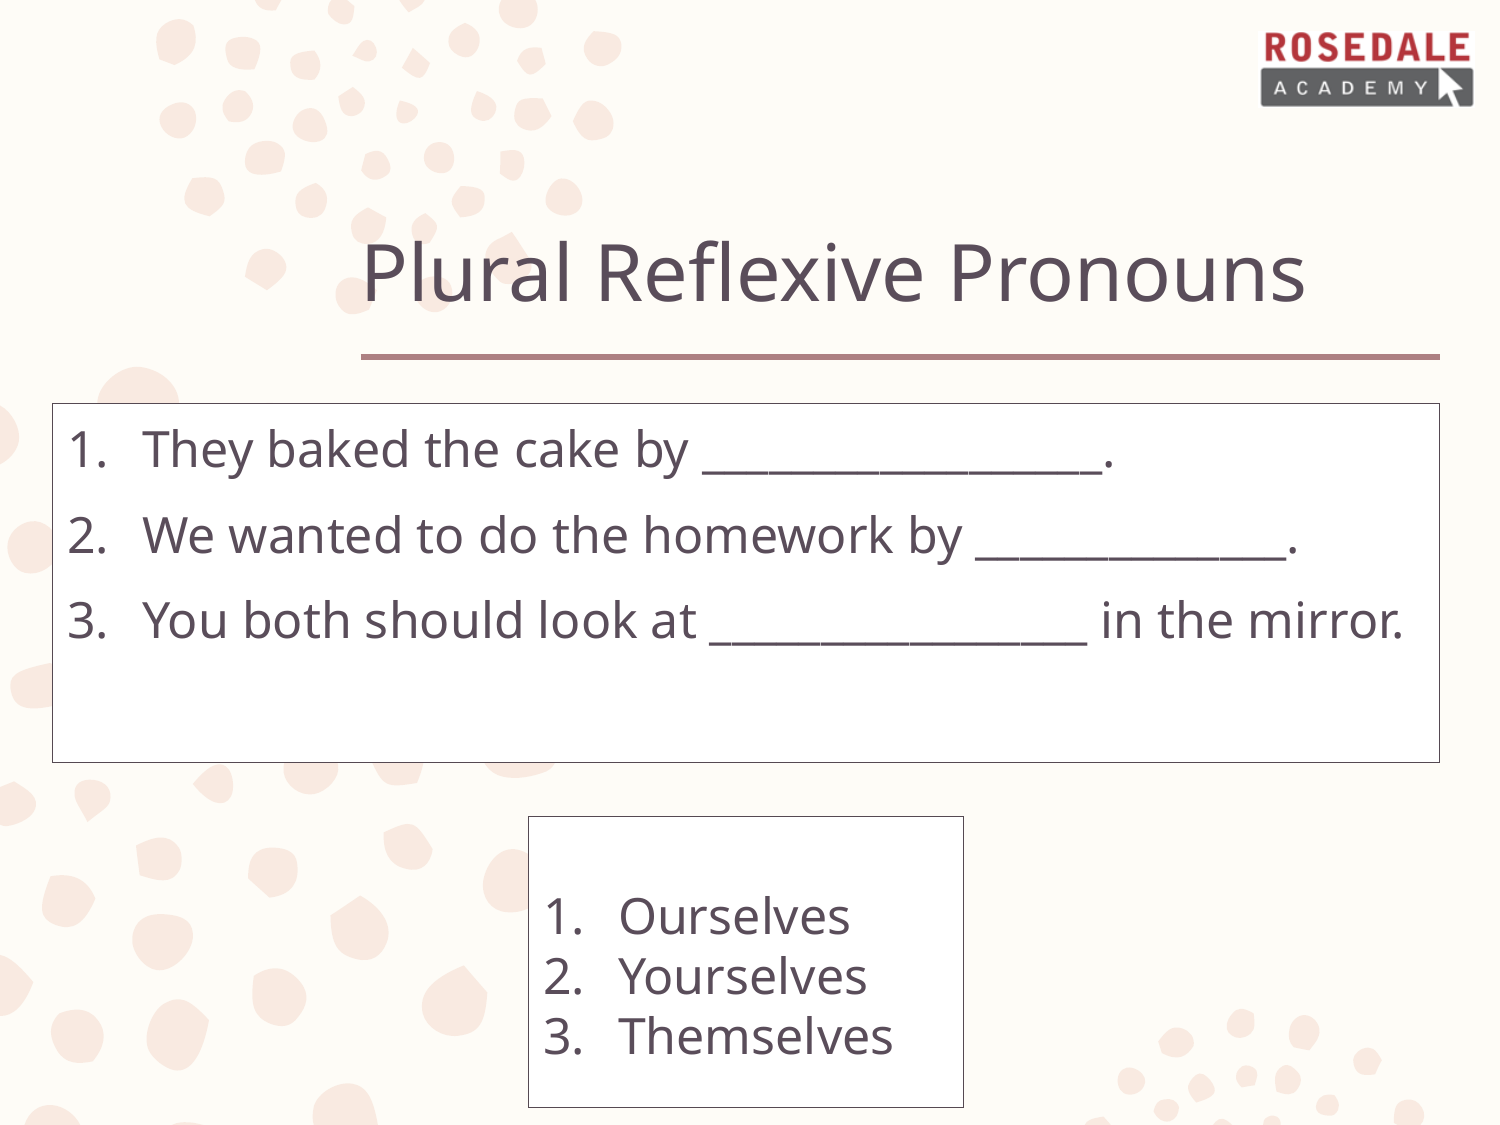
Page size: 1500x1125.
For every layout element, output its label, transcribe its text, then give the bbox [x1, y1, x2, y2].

text_box They baked the cake by __________________. We wanted to do the homework by ______________. You both should look at _________________ in the mirror. [52, 403, 1440, 763]
list Ourselves Yourselves Themselves [528, 816, 964, 1108]
title Plural Reflexive Pronouns [345, 219, 1440, 350]
picture [1258, 31, 1475, 109]
